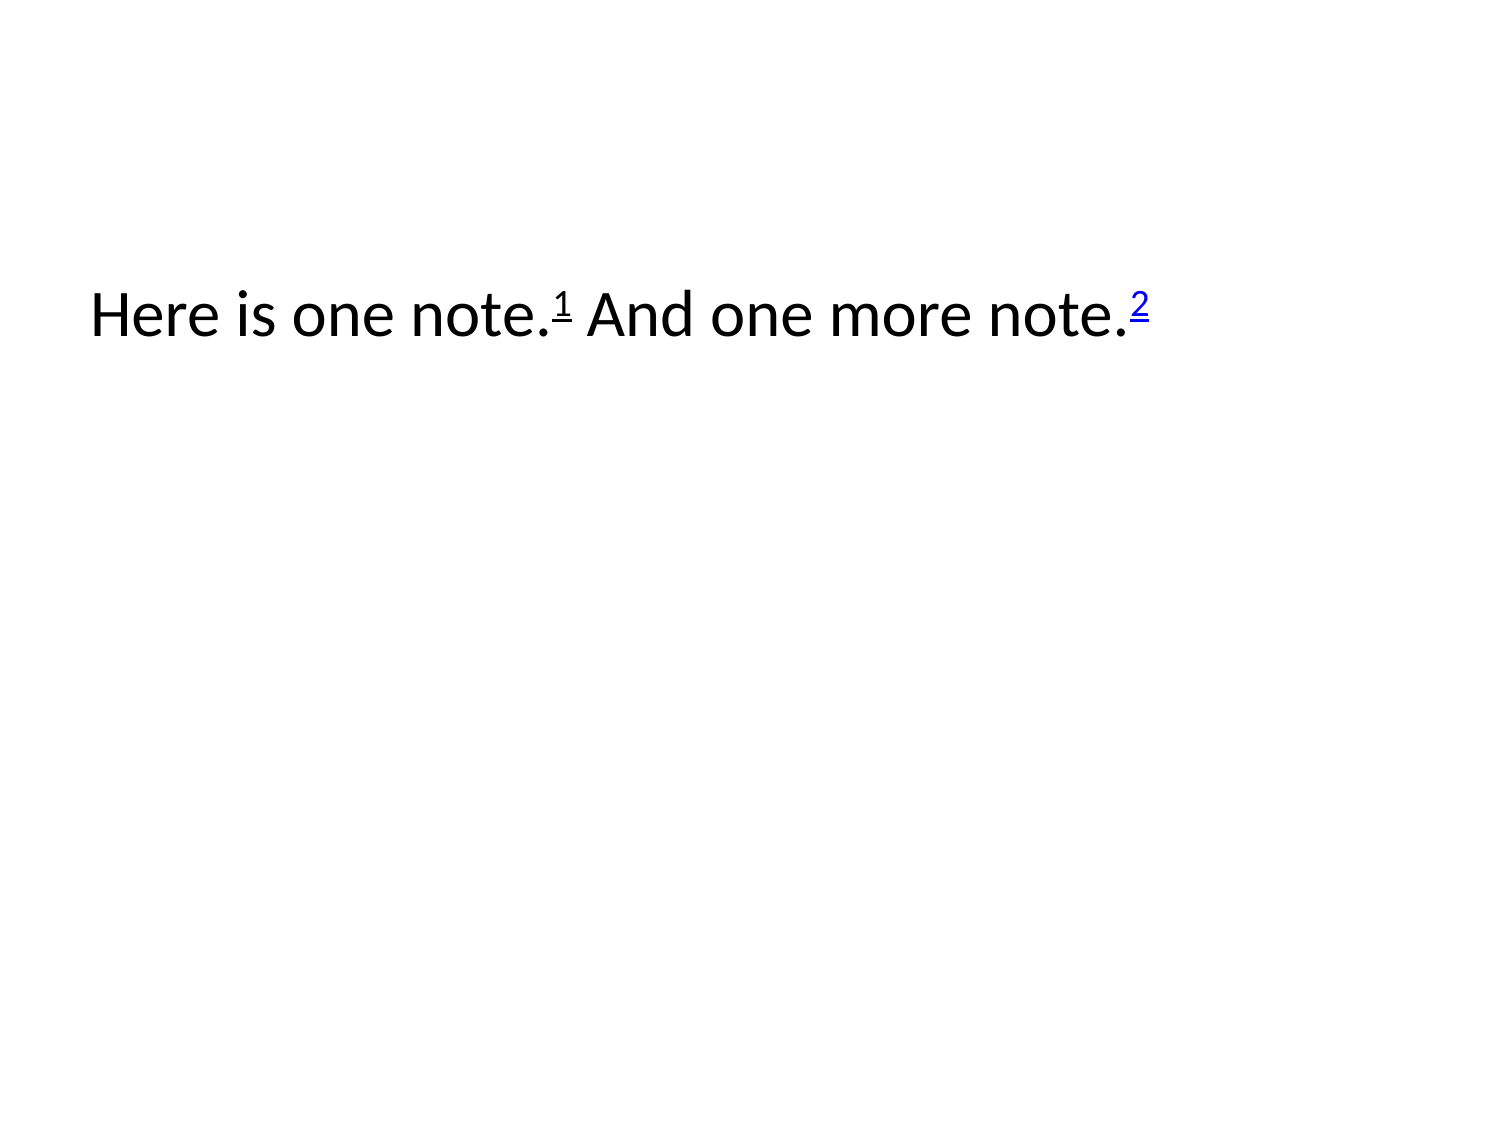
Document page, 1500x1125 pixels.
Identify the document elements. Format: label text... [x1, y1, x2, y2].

list Here is one note.1 And one more note.2 [75, 262, 1425, 1005]
